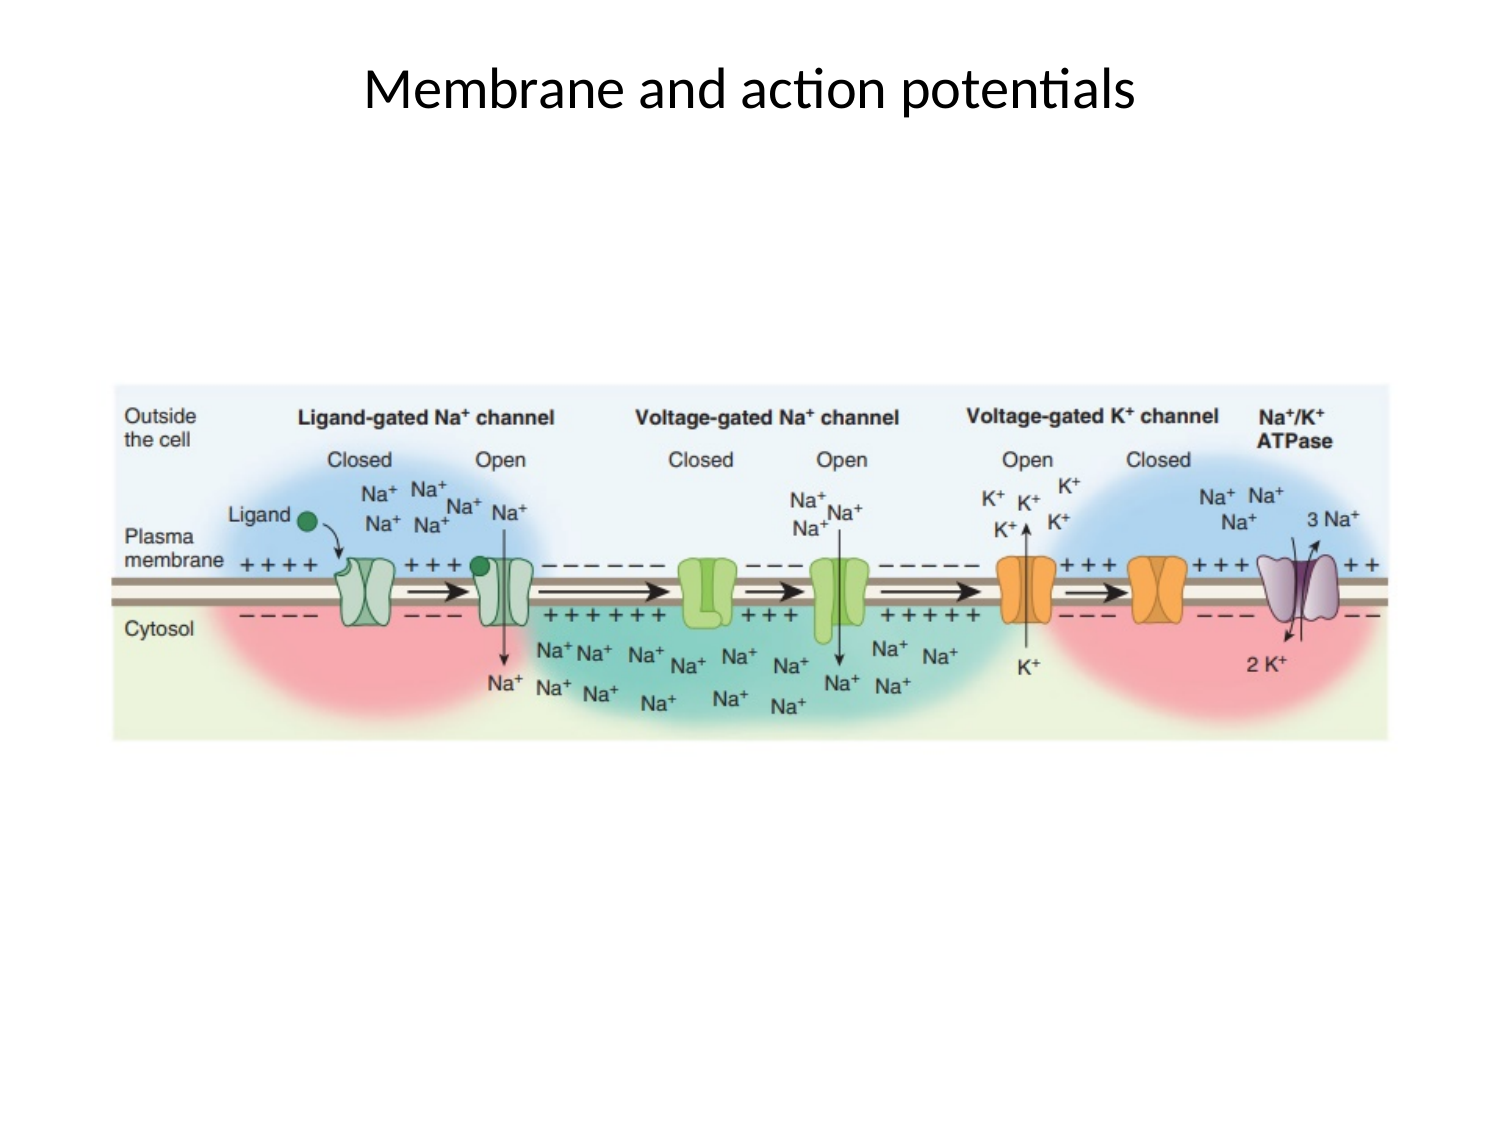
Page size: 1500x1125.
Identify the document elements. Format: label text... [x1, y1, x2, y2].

title Membrane and action potentials [74, 44, 1426, 126]
picture [96, 180, 1404, 944]
